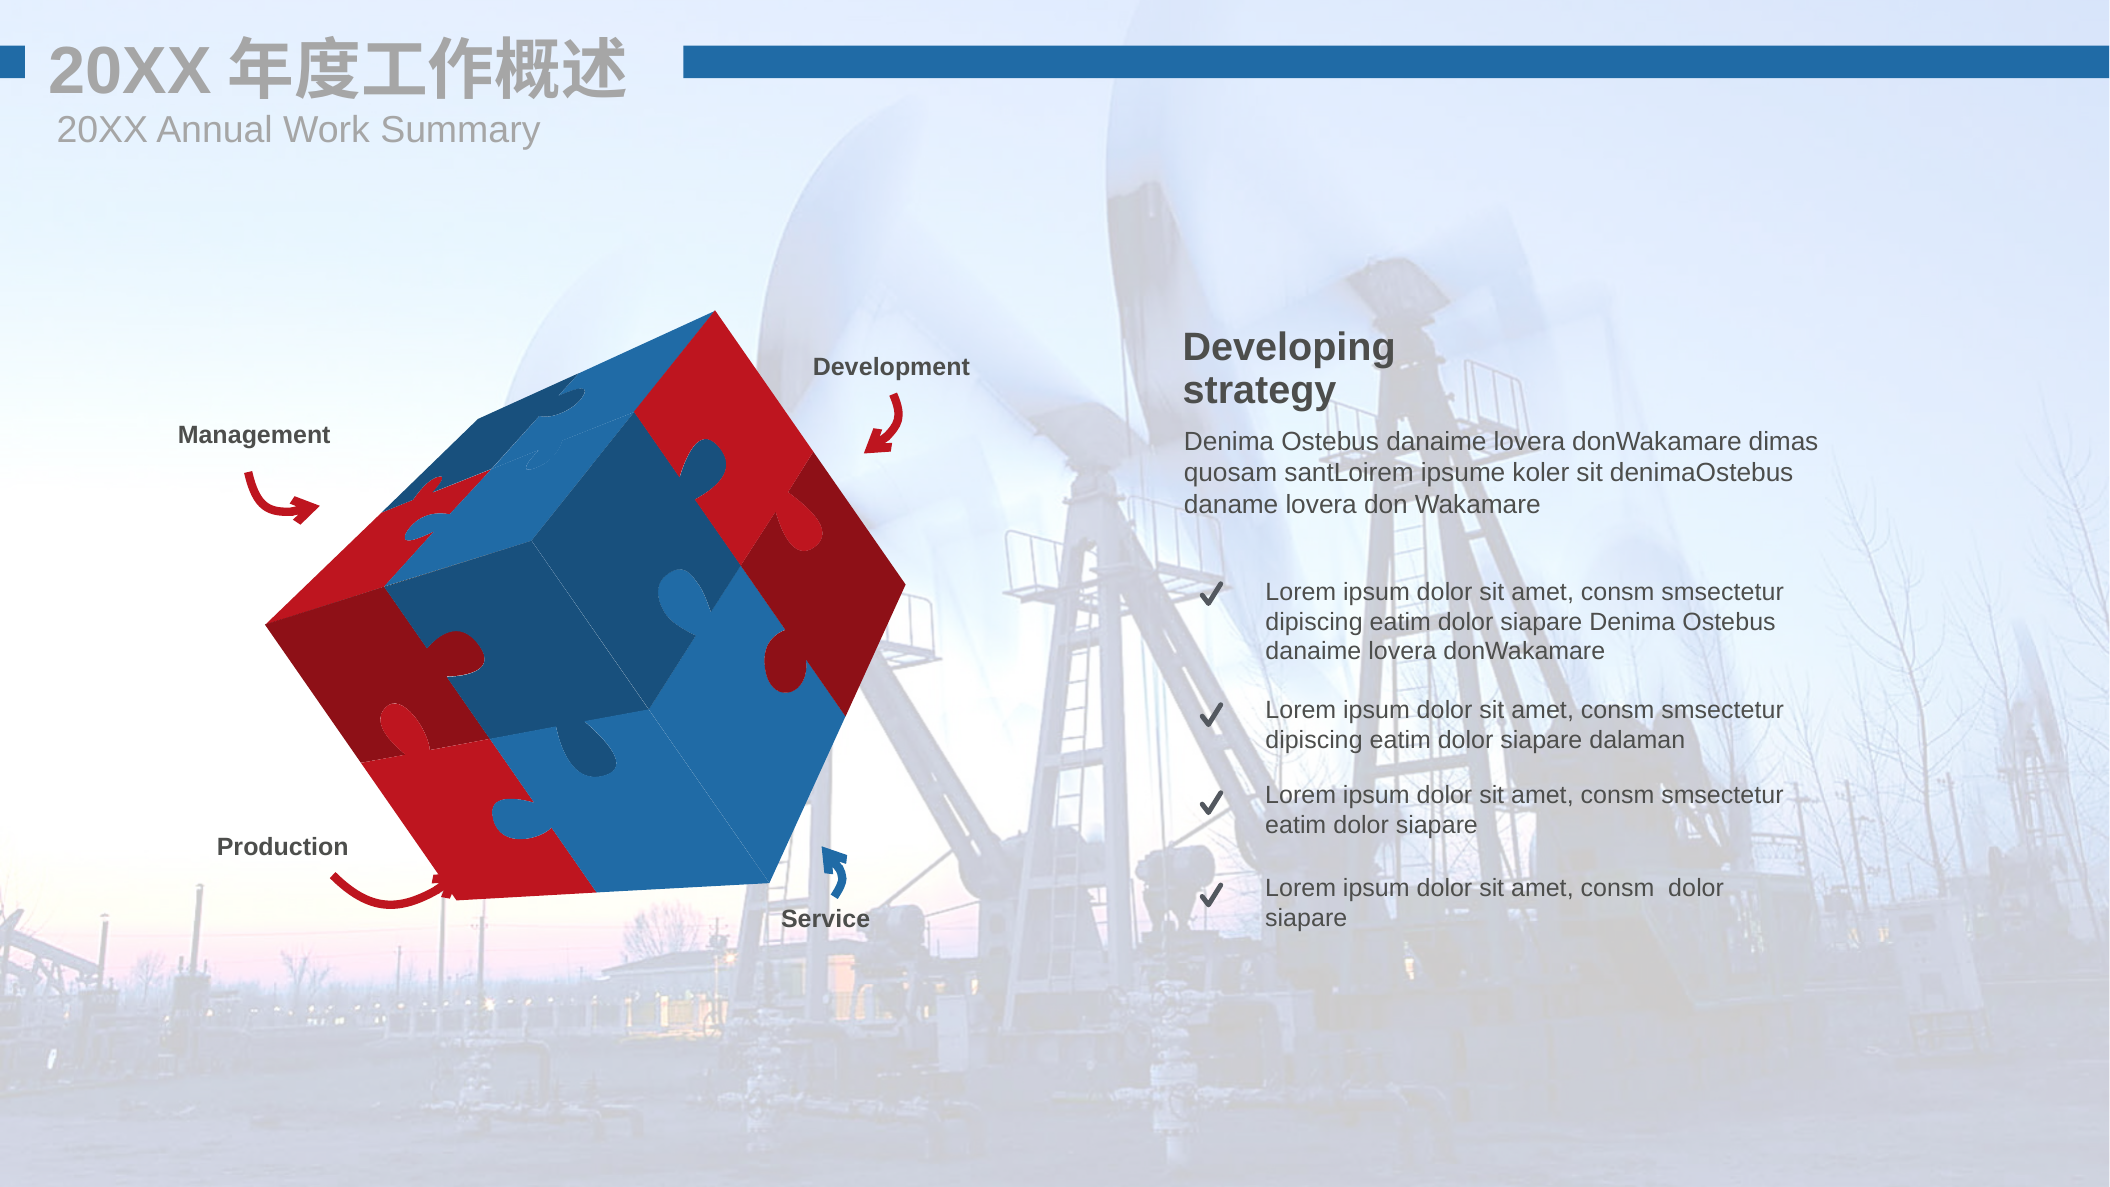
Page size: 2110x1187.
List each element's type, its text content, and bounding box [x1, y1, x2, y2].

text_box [299, 334, 943, 953]
text_box [1199, 581, 1224, 606]
text_box [1199, 790, 1224, 816]
text_box Lorem ipsum dolor sit amet, consm smsectetur dipiscing eatim dolor siapare Denima Ostebus danaime lovera donWakamare [1265, 565, 1841, 675]
text_box 20XX年度工作概述 [48, 26, 629, 107]
text_box [1199, 702, 1224, 728]
text_box [1199, 882, 1224, 908]
text_box [0, 45, 26, 79]
text_box Development [943, 346, 977, 384]
text_box Production [211, 826, 299, 865]
text_box Lorem ipsum dolor sit amet, consm smsectetur eatim dolor siapare [1265, 773, 1799, 844]
text_box Lorem ipsum dolor sit amet, consm smsectetur dipiscing eatim dolor siapare dalaman [1265, 688, 1841, 759]
text_box Management [169, 415, 299, 453]
text_box [248, 472, 299, 513]
text_box [682, 45, 2110, 79]
text_box Denima Ostebus danaime lovera donWakamare dimas quosam santLoirem ipsume koler sit denimaOstebus daname lovera don Wakamare [1176, 403, 1841, 539]
text_box 20XX Annual Work Summary [56, 104, 541, 150]
text_box Lorem ipsum dolor sit amet, consm dolor siapare [1265, 866, 1799, 937]
text_box Developing strategy [1174, 334, 1546, 404]
